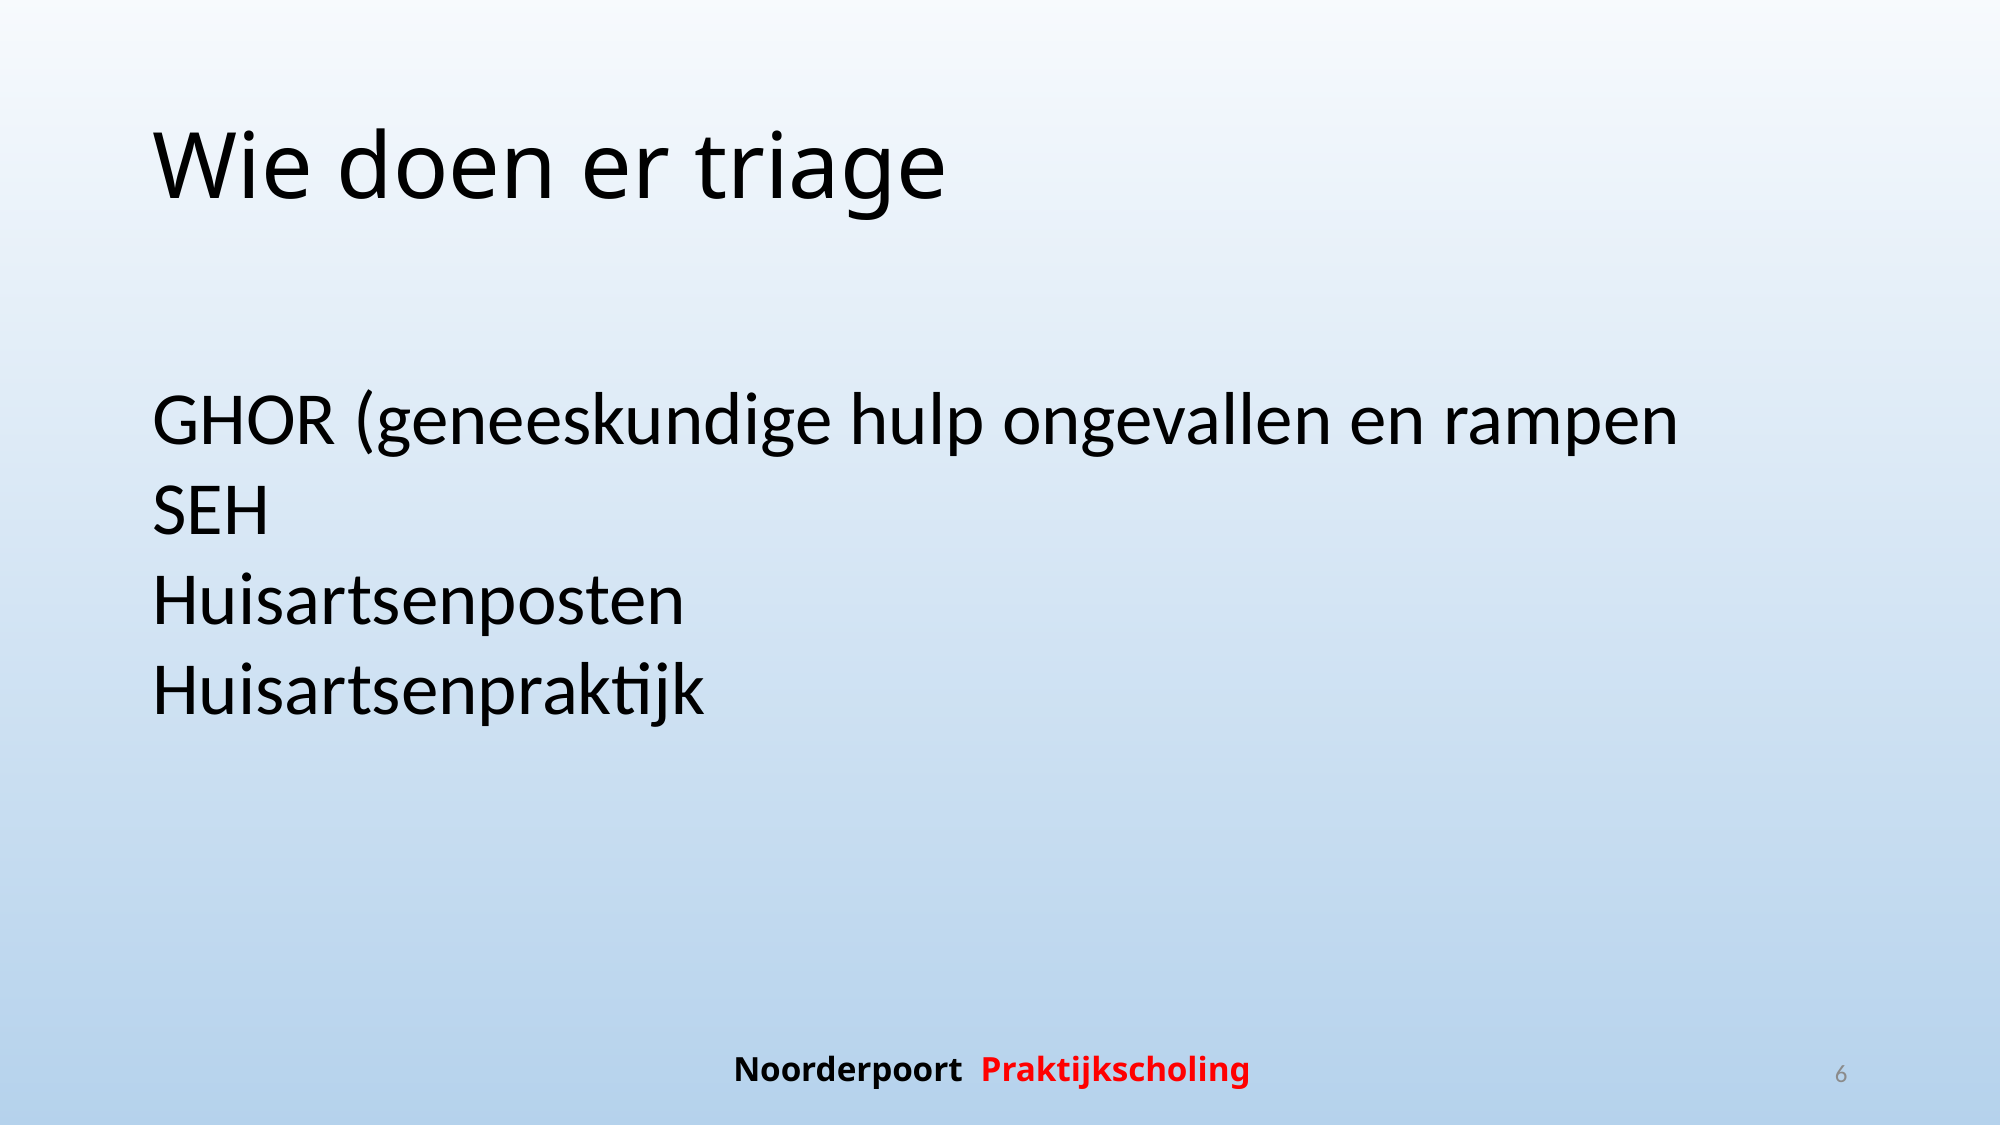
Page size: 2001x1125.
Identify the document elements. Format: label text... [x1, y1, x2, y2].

slide_number 6 [1412, 1042, 1863, 1103]
title Wie doen er triage [137, 59, 1863, 278]
footer Noorderpoort Praktijkscholing [249, 1038, 1770, 1099]
text_box GHOR (geneeskundige hulp ongevallen en rampen SEH Huisartsenposten Huisartsenpraktijk [137, 362, 1714, 737]
